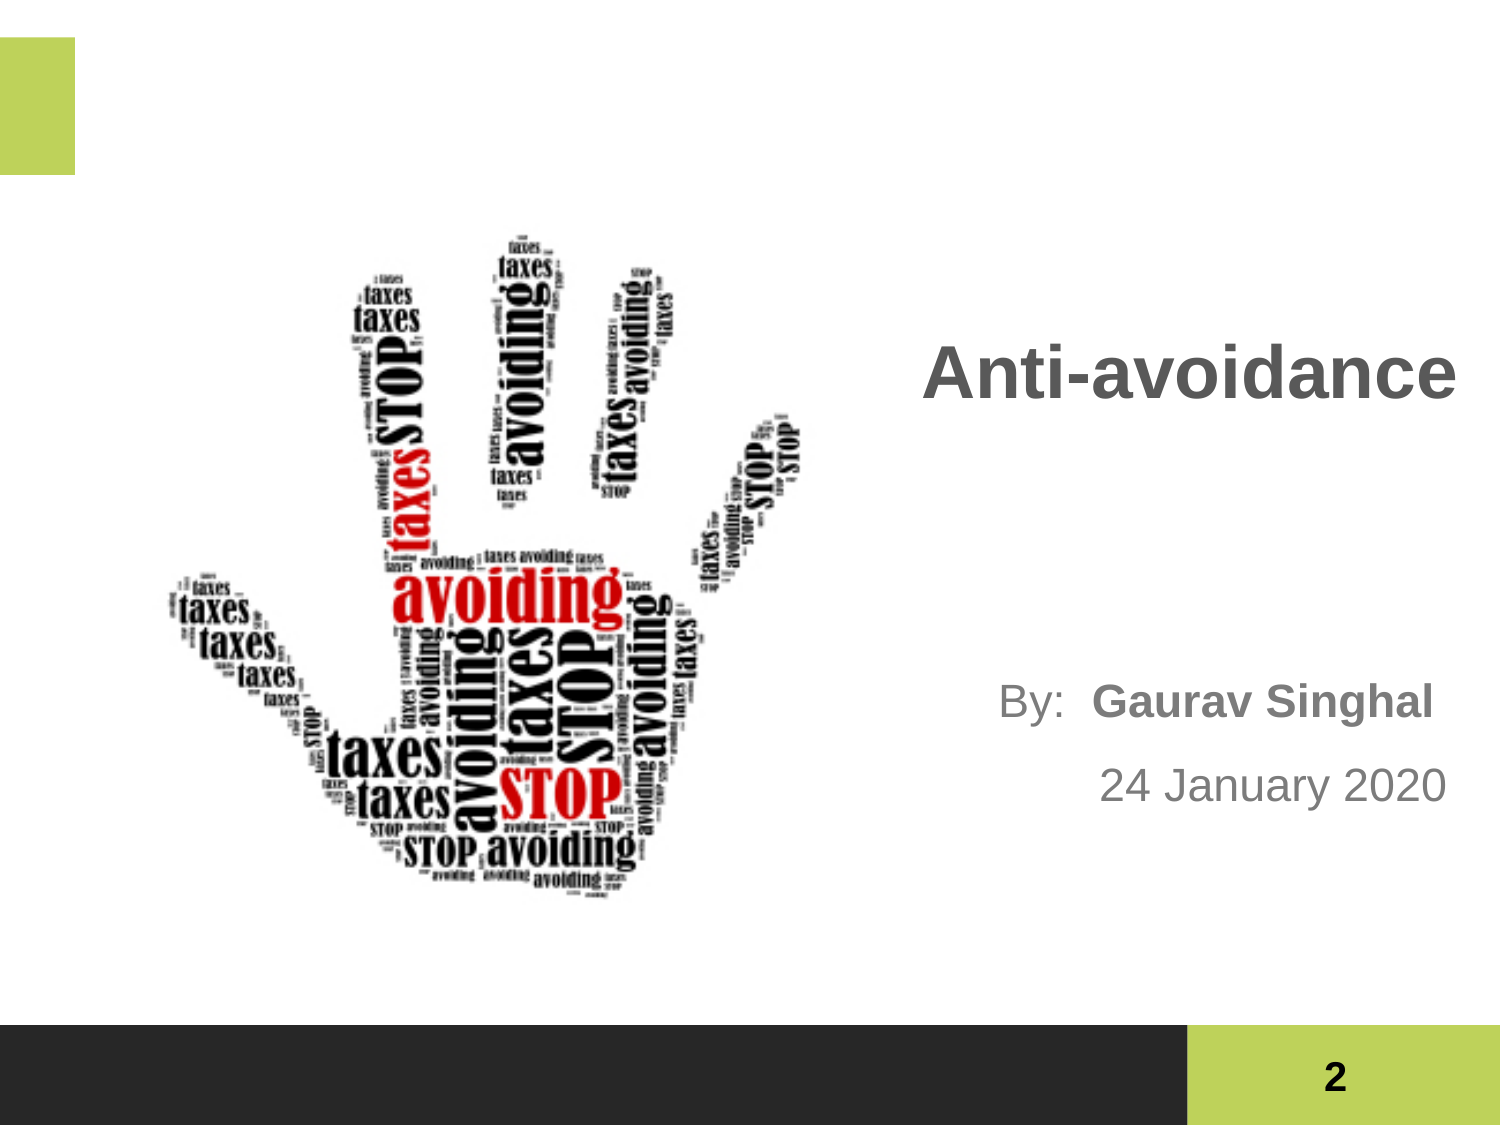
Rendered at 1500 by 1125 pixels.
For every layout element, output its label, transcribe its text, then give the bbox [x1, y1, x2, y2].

text_box By: Gaurav Singhal 24 January 2020 [972, 621, 1448, 833]
picture [152, 222, 821, 914]
text_box Anti-avoidance [906, 316, 1474, 422]
